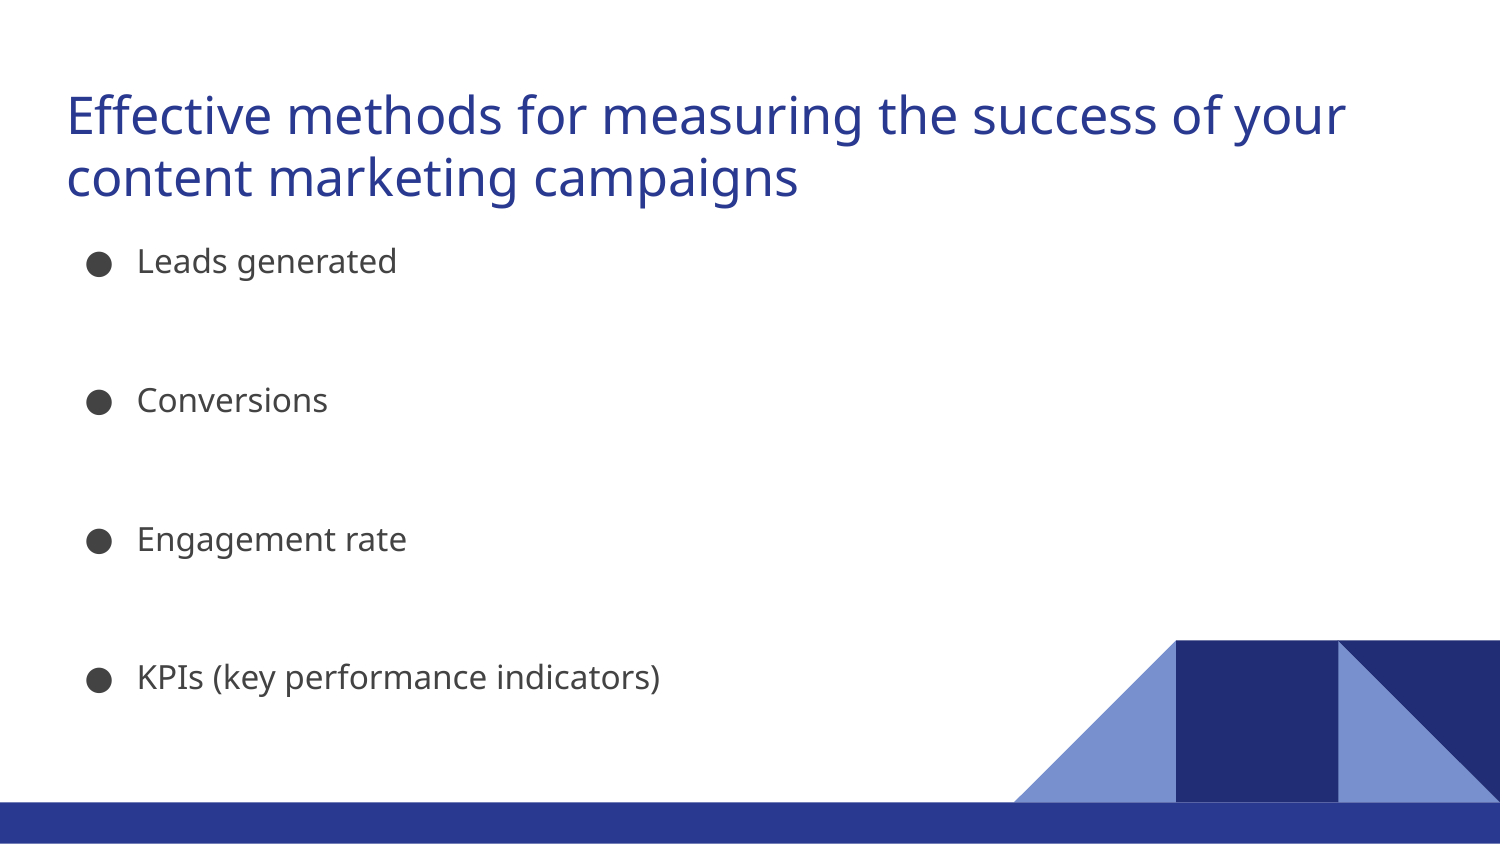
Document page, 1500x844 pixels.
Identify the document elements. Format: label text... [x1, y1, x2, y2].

title Effective methods for measuring the success of your content marketing campaigns [51, 67, 1449, 208]
list Leads generated Conversions Engagement rate KPIs (key performance indicators) [51, 219, 1449, 715]
